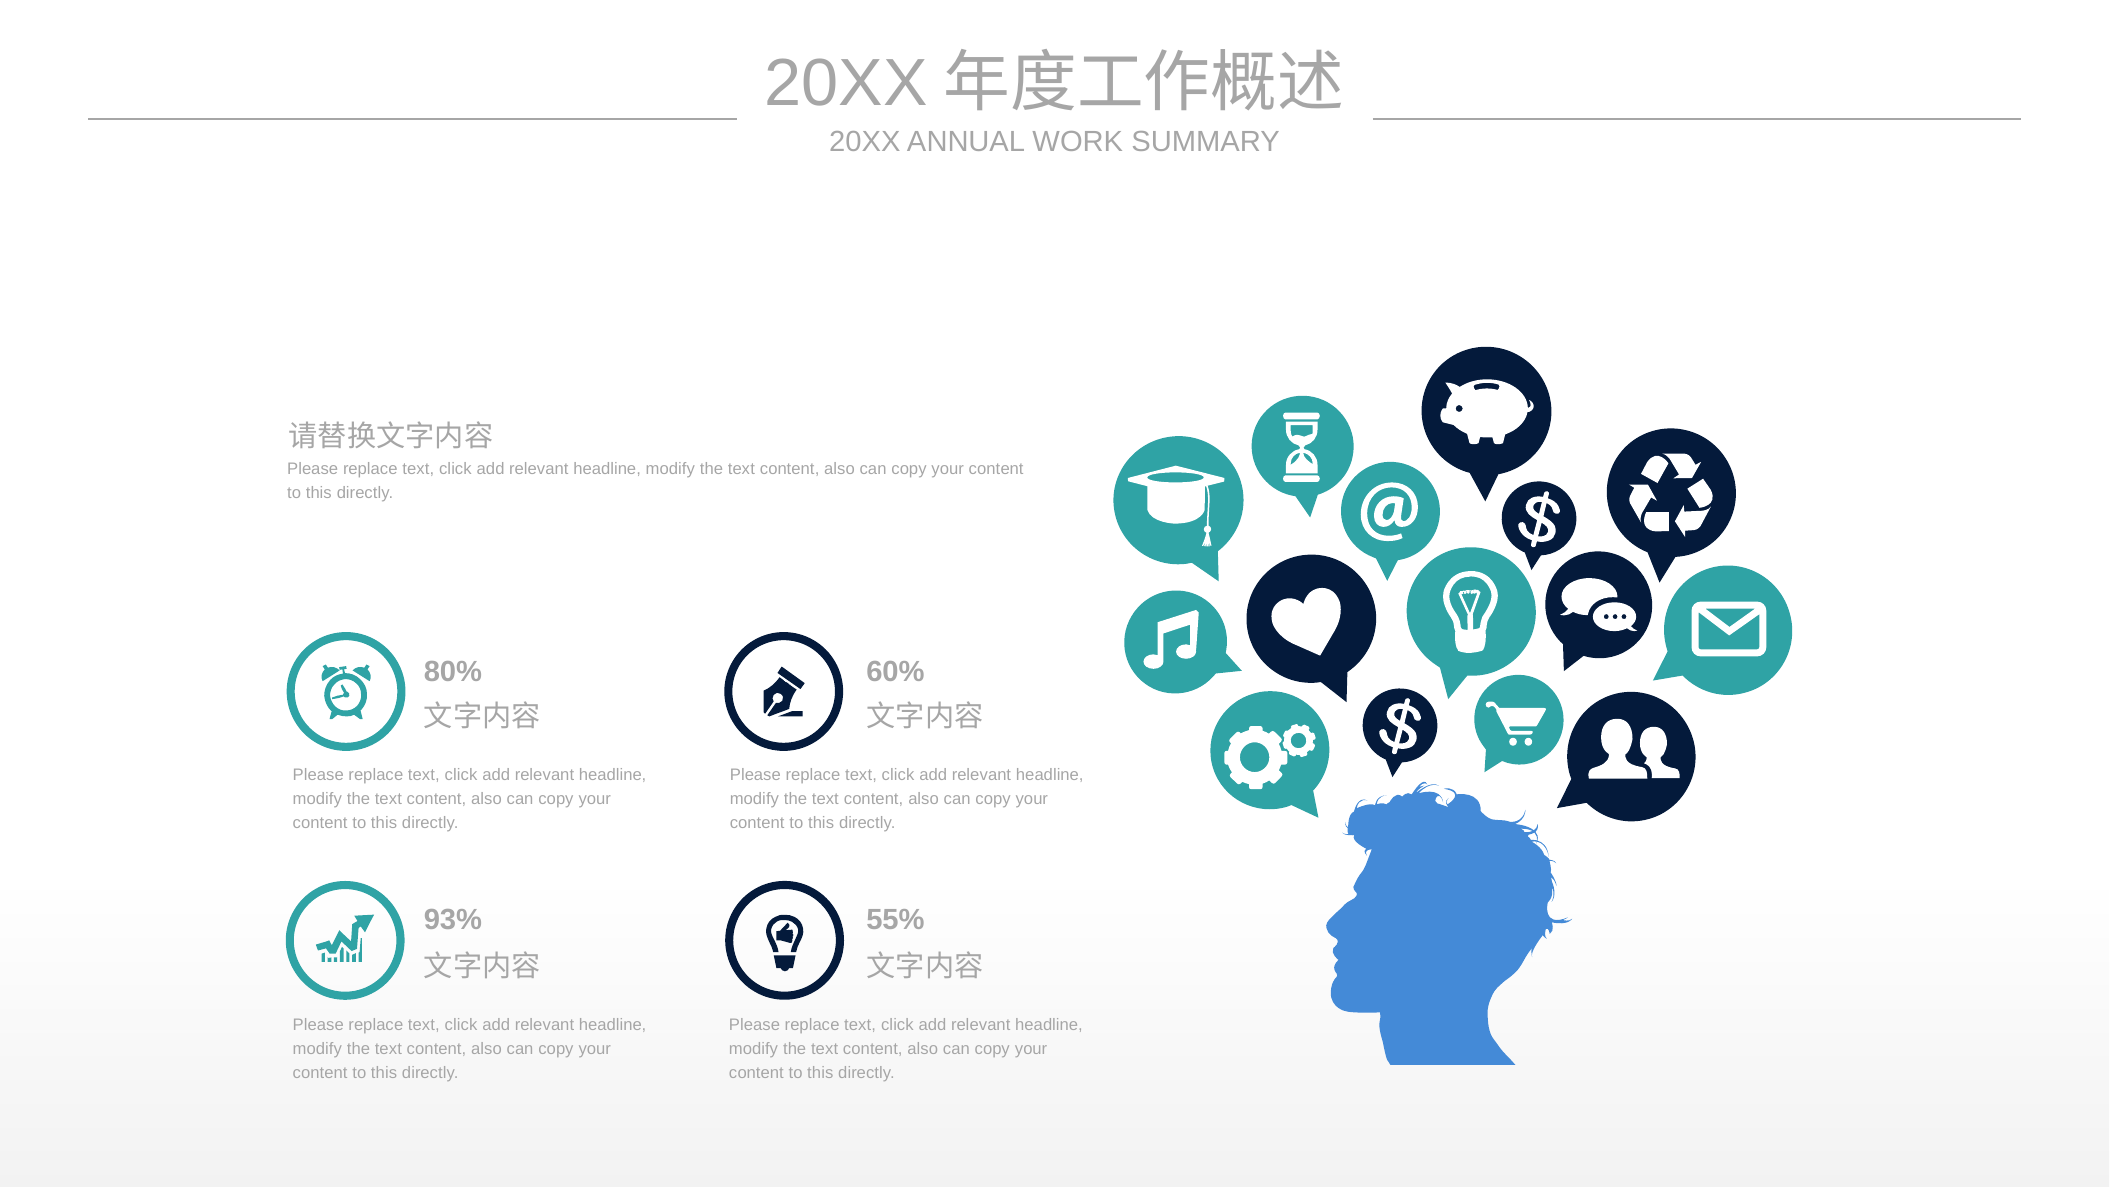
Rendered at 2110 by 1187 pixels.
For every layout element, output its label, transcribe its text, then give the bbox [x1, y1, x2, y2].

text_box Please replace text, click add relevant headline, modify the text content, also can copy your content to this directly. [715, 752, 1108, 840]
text_box [321, 952, 325, 962]
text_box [1108, 338, 1800, 1065]
text_box [352, 664, 371, 682]
text_box [766, 914, 804, 953]
text_box 20XX ANNUAL WORK SUMMARY [824, 122, 1285, 158]
text_box [346, 950, 350, 962]
text_box Please replace text, click add relevant headline, modify the text content, also can copy your content to this directly. [272, 446, 1051, 509]
text_box 60% [851, 638, 940, 696]
text_box Please replace text, click add relevant headline, modify the text content, also can copy your content to this directly. [278, 752, 672, 840]
text_box 文字内容 [851, 932, 999, 990]
text_box Please replace text, click add relevant headline, modify the text content, also can copy your content to this directly. [714, 1002, 1108, 1090]
text_box [724, 879, 846, 1001]
text_box 文字内容 [409, 932, 556, 990]
text_box [358, 938, 362, 962]
text_box Please replace text, click add relevant headline, modify the text content, also can copy your content to this directly. [278, 1002, 672, 1090]
text_box [315, 914, 375, 954]
text_box [284, 879, 406, 1001]
text_box [723, 631, 845, 752]
text_box 80% [408, 638, 498, 696]
text_box [321, 664, 367, 720]
text_box 55% [851, 886, 940, 943]
text_box [285, 631, 407, 752]
text_box 请替换文字内容 [274, 402, 509, 446]
text_box [763, 666, 805, 717]
text_box [339, 946, 344, 962]
text_box [773, 955, 796, 972]
text_box 93% [408, 886, 498, 943]
text_box 文字内容 [851, 682, 999, 740]
text_box 文字内容 [409, 682, 556, 740]
text_box 20XX年度工作概述 [730, 38, 1379, 119]
